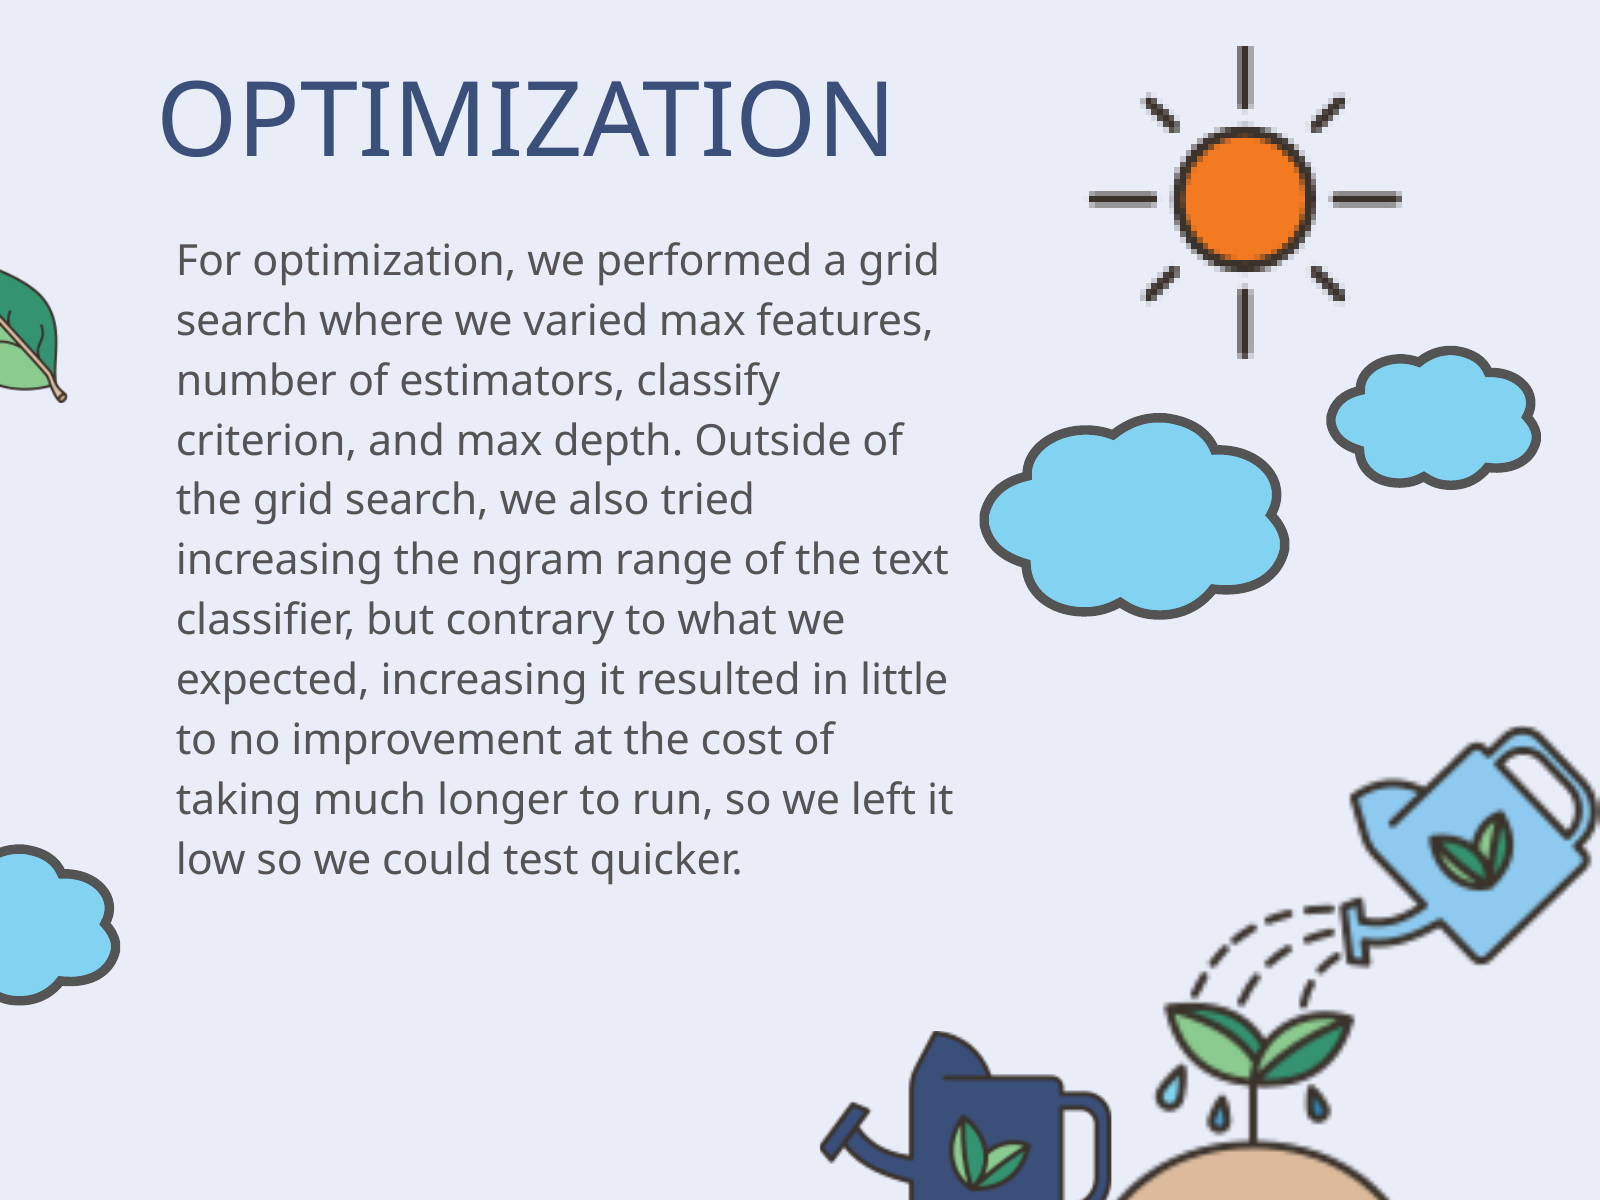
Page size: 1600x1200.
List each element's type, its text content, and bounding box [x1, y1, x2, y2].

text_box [0, 848, 116, 1002]
text_box [0, 250, 68, 403]
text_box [1330, 350, 1537, 486]
text_box [1111, 725, 1600, 1200]
text_box [819, 1031, 1112, 1200]
text_box OPTIMIZATION [156, 73, 1025, 178]
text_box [983, 417, 1285, 616]
text_box [1078, 46, 1425, 365]
text_box For optimization, we performed a grid search where we varied max features, number of estimators, classify criterion, and max depth. Outside of the grid search, we also tried increasing the ngram range of the text classifier, but contrary to what we expected, increasing it resulted in little to no improvement at the cost of taking much longer to run, so we left it low so we could test quicker. [175, 223, 966, 883]
